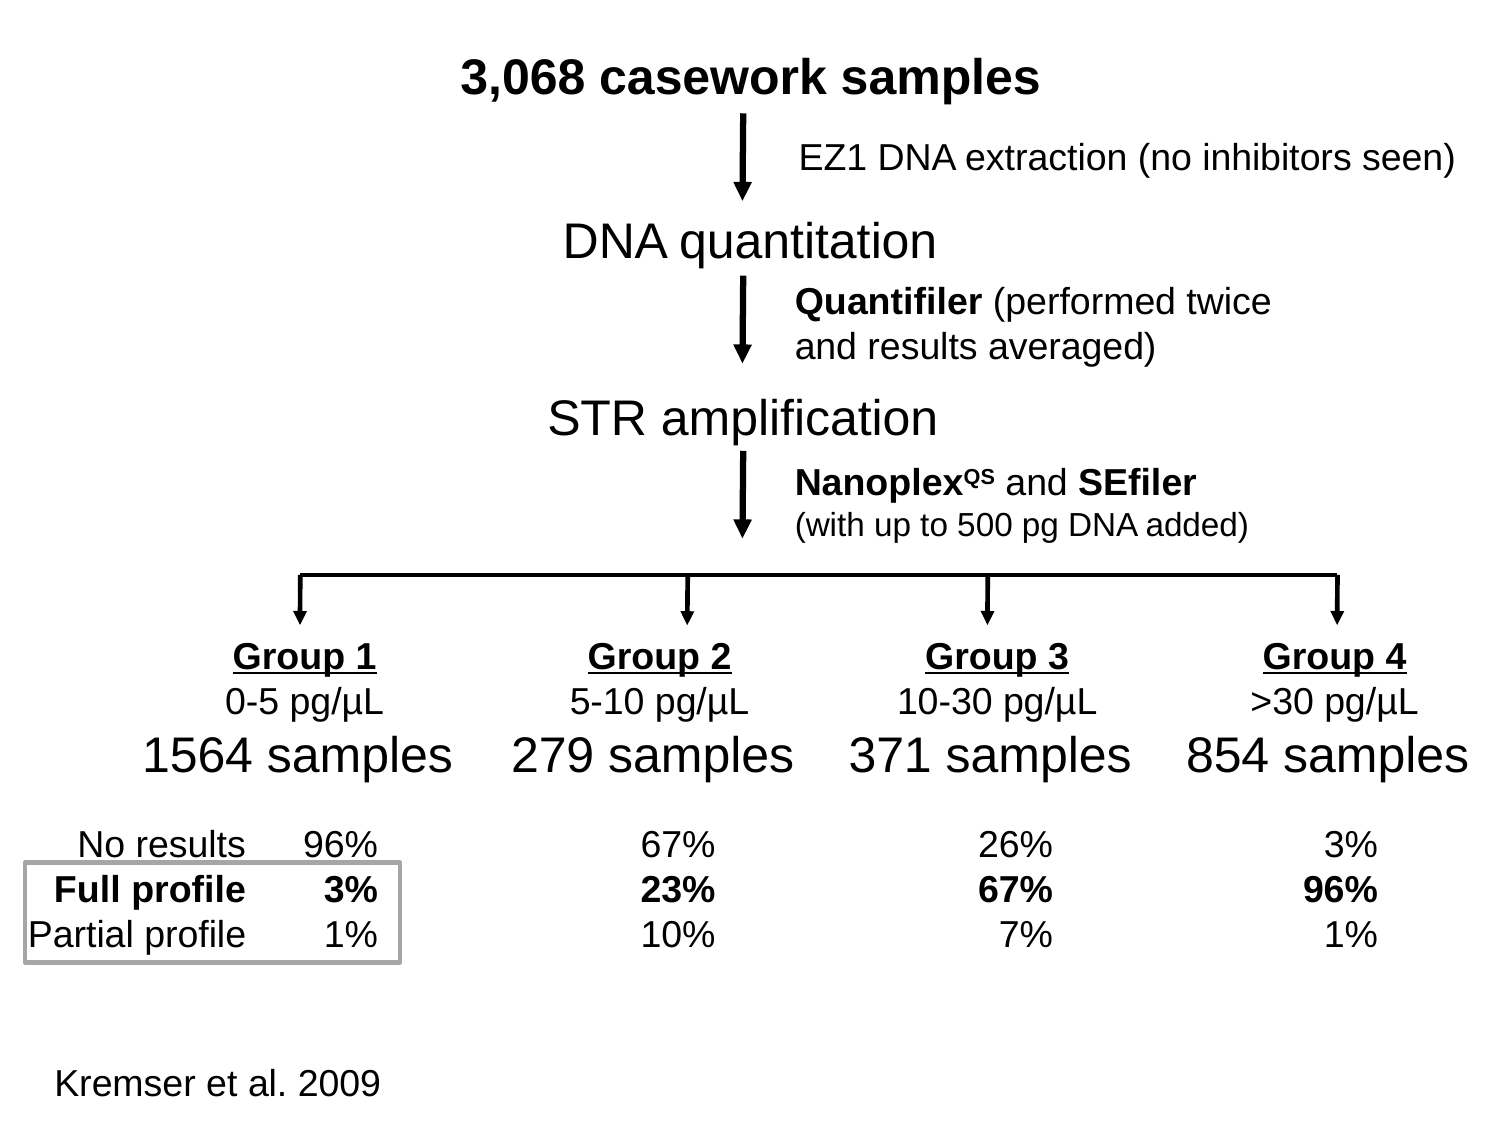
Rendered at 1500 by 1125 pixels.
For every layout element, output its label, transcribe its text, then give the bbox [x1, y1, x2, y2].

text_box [299, 574, 1338, 626]
text_box 3% 96% 1% [1288, 812, 1393, 963]
text_box [23, 860, 402, 965]
text_box 26% 67% 7% [963, 812, 1068, 963]
text_box Group 1 0-5 pg/µL 1564 samples [127, 624, 482, 790]
text_box Kremser et al. 2009 [39, 1051, 397, 1112]
text_box 67% 23% 10% [625, 812, 731, 963]
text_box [442, 37, 1476, 553]
text_box Group 2 5-10 pg/µL 279 samples [496, 635, 824, 790]
text_box 96% 3% 1% [288, 812, 393, 860]
text_box Group 4 >30 pg/µL 854 samples [1171, 624, 1499, 790]
text_box No results Full profile Partial profile [12, 812, 261, 963]
text_box Group 3 10-30 pg/µL 371 samples [833, 635, 1161, 790]
